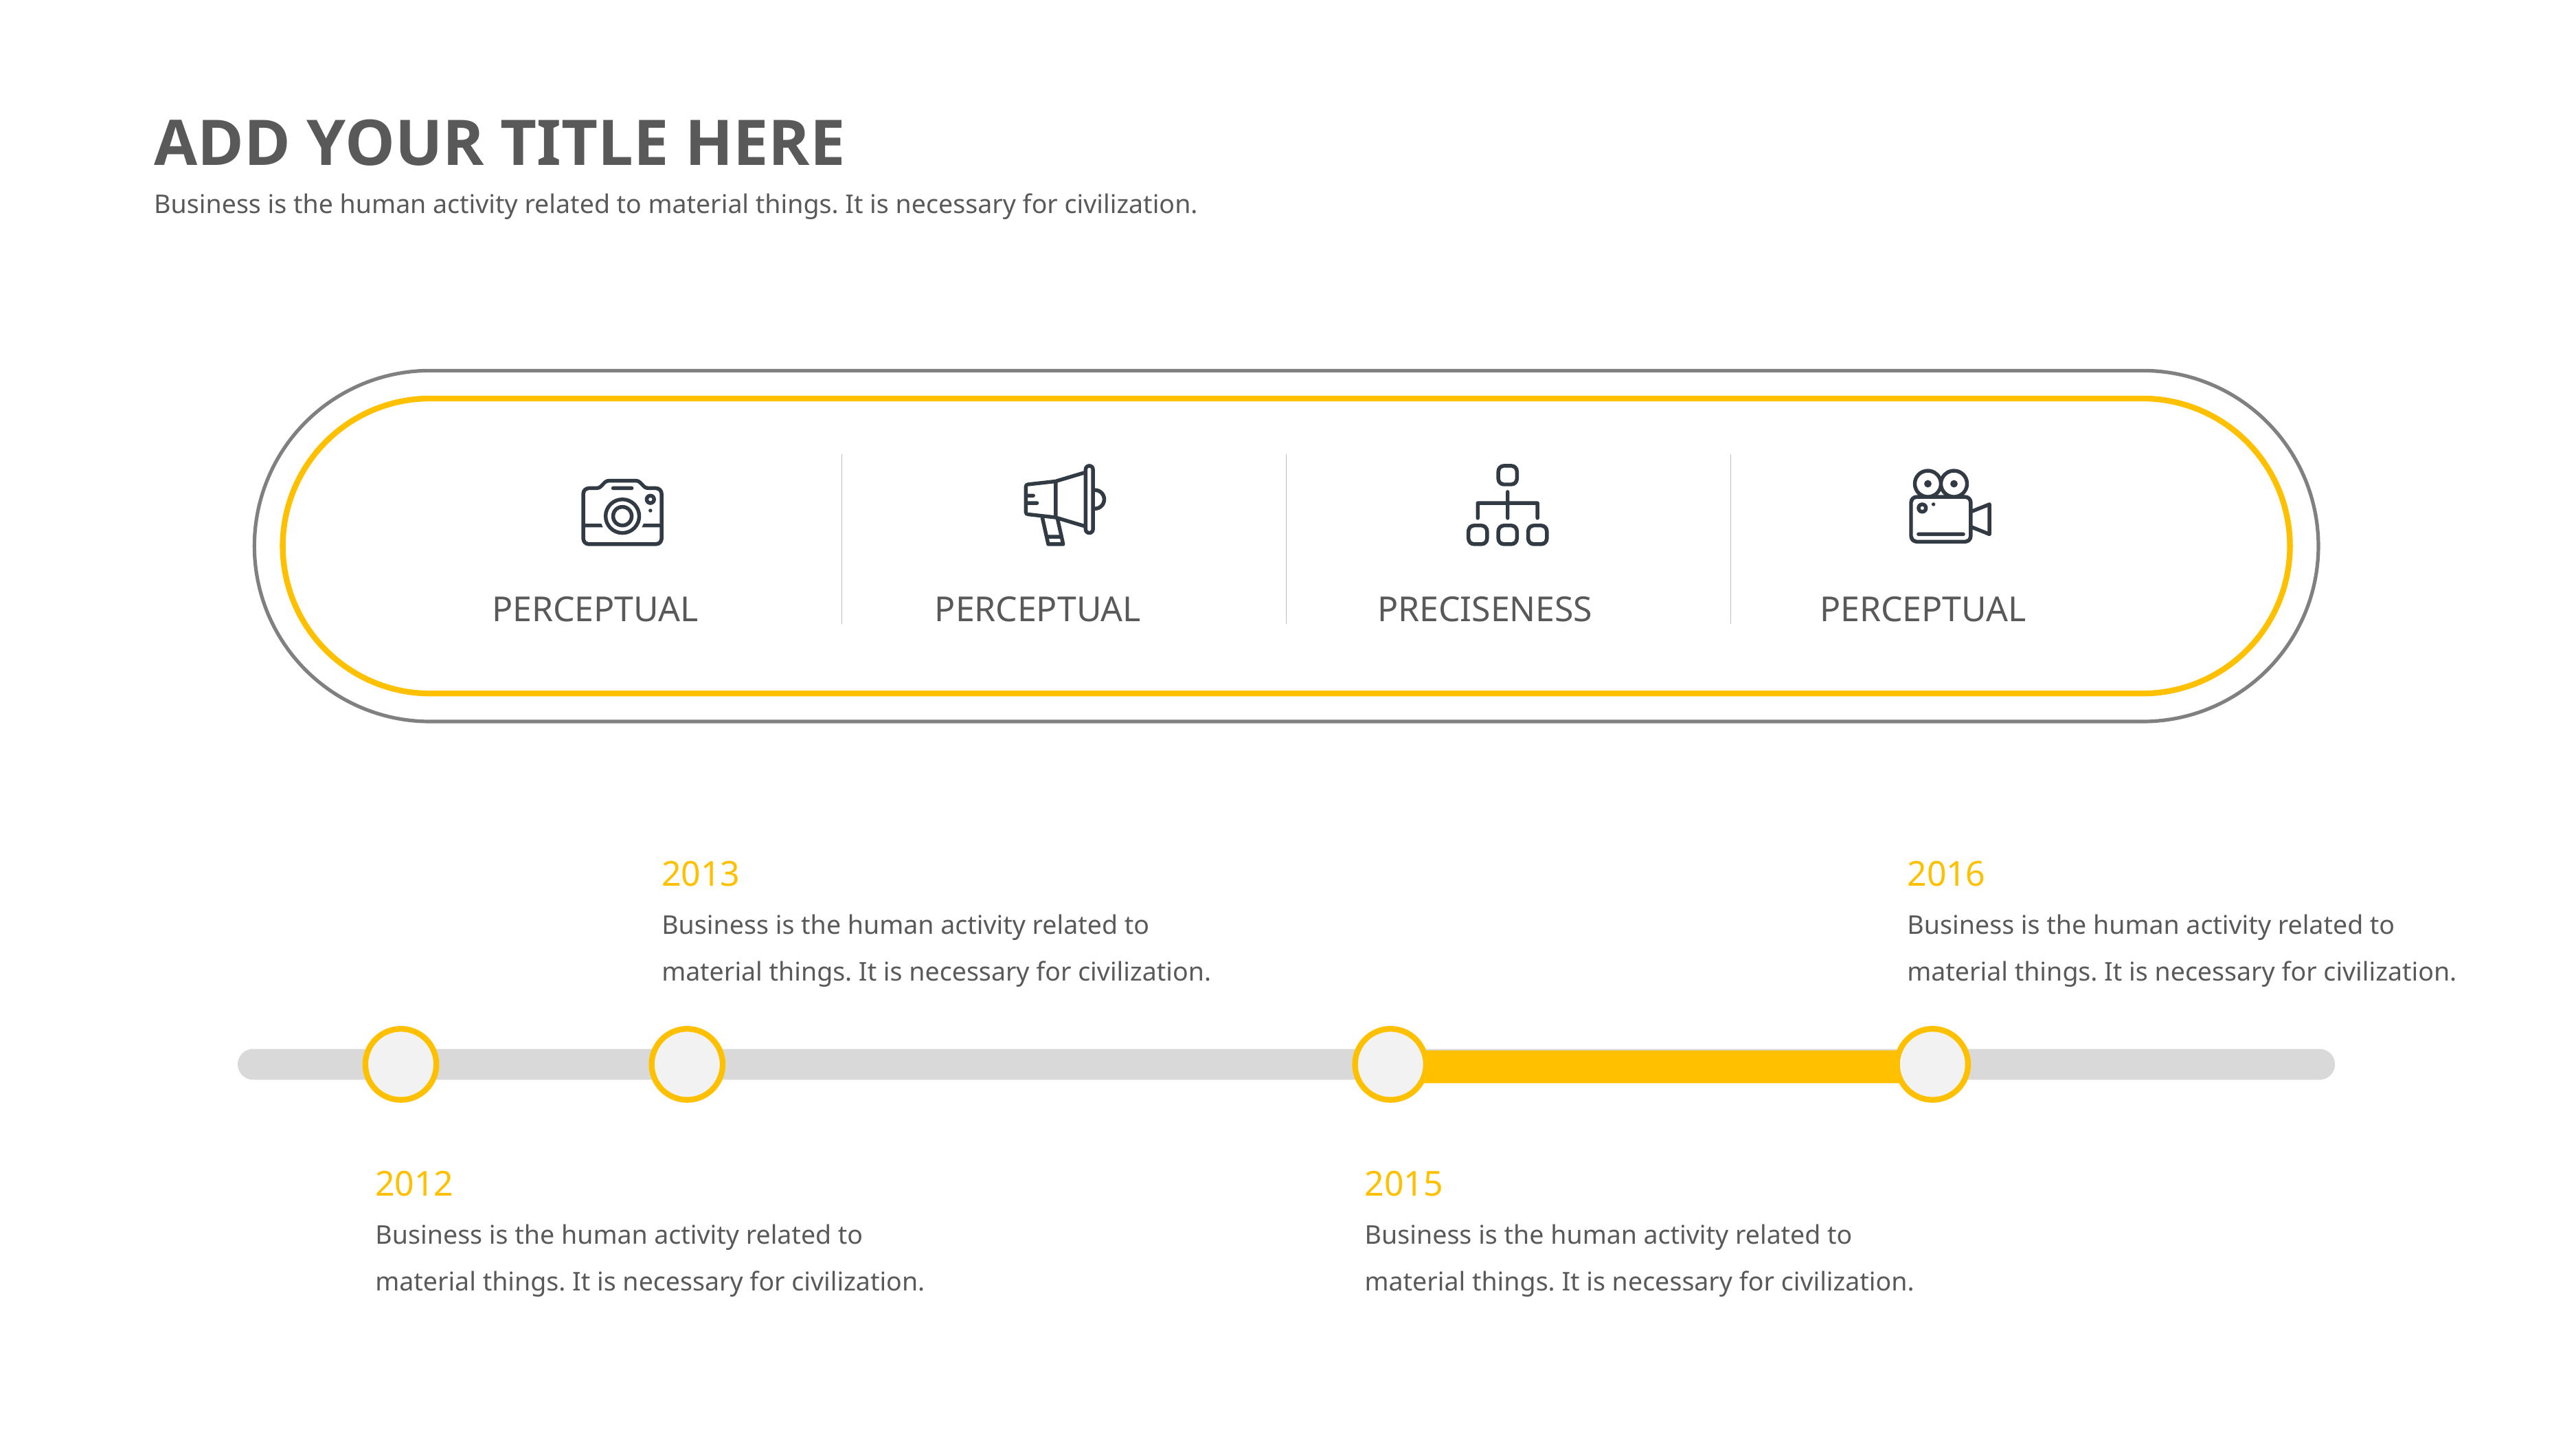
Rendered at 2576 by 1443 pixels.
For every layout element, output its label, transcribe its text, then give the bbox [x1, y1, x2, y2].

text_box 2012 Business is the human activity related to material things. It is necessary for civilization. [365, 1136, 979, 1301]
text_box 2013 Business is the human activity related to material things. It is necessary for civilization. [651, 826, 1265, 991]
text_box 2015 Business is the human activity related to material things. It is necessary for civilization. [1354, 1136, 1968, 1301]
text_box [254, 370, 2318, 722]
text_box Business is the human activity related to material things. It is necessary for civilization. [144, 166, 1257, 223]
text_box 2016 Business is the human activity related to material things. It is necessary for civilization. [1897, 826, 2511, 991]
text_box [238, 1029, 2336, 1100]
text_box ADD YOUR TITLE HERE [144, 59, 1121, 166]
